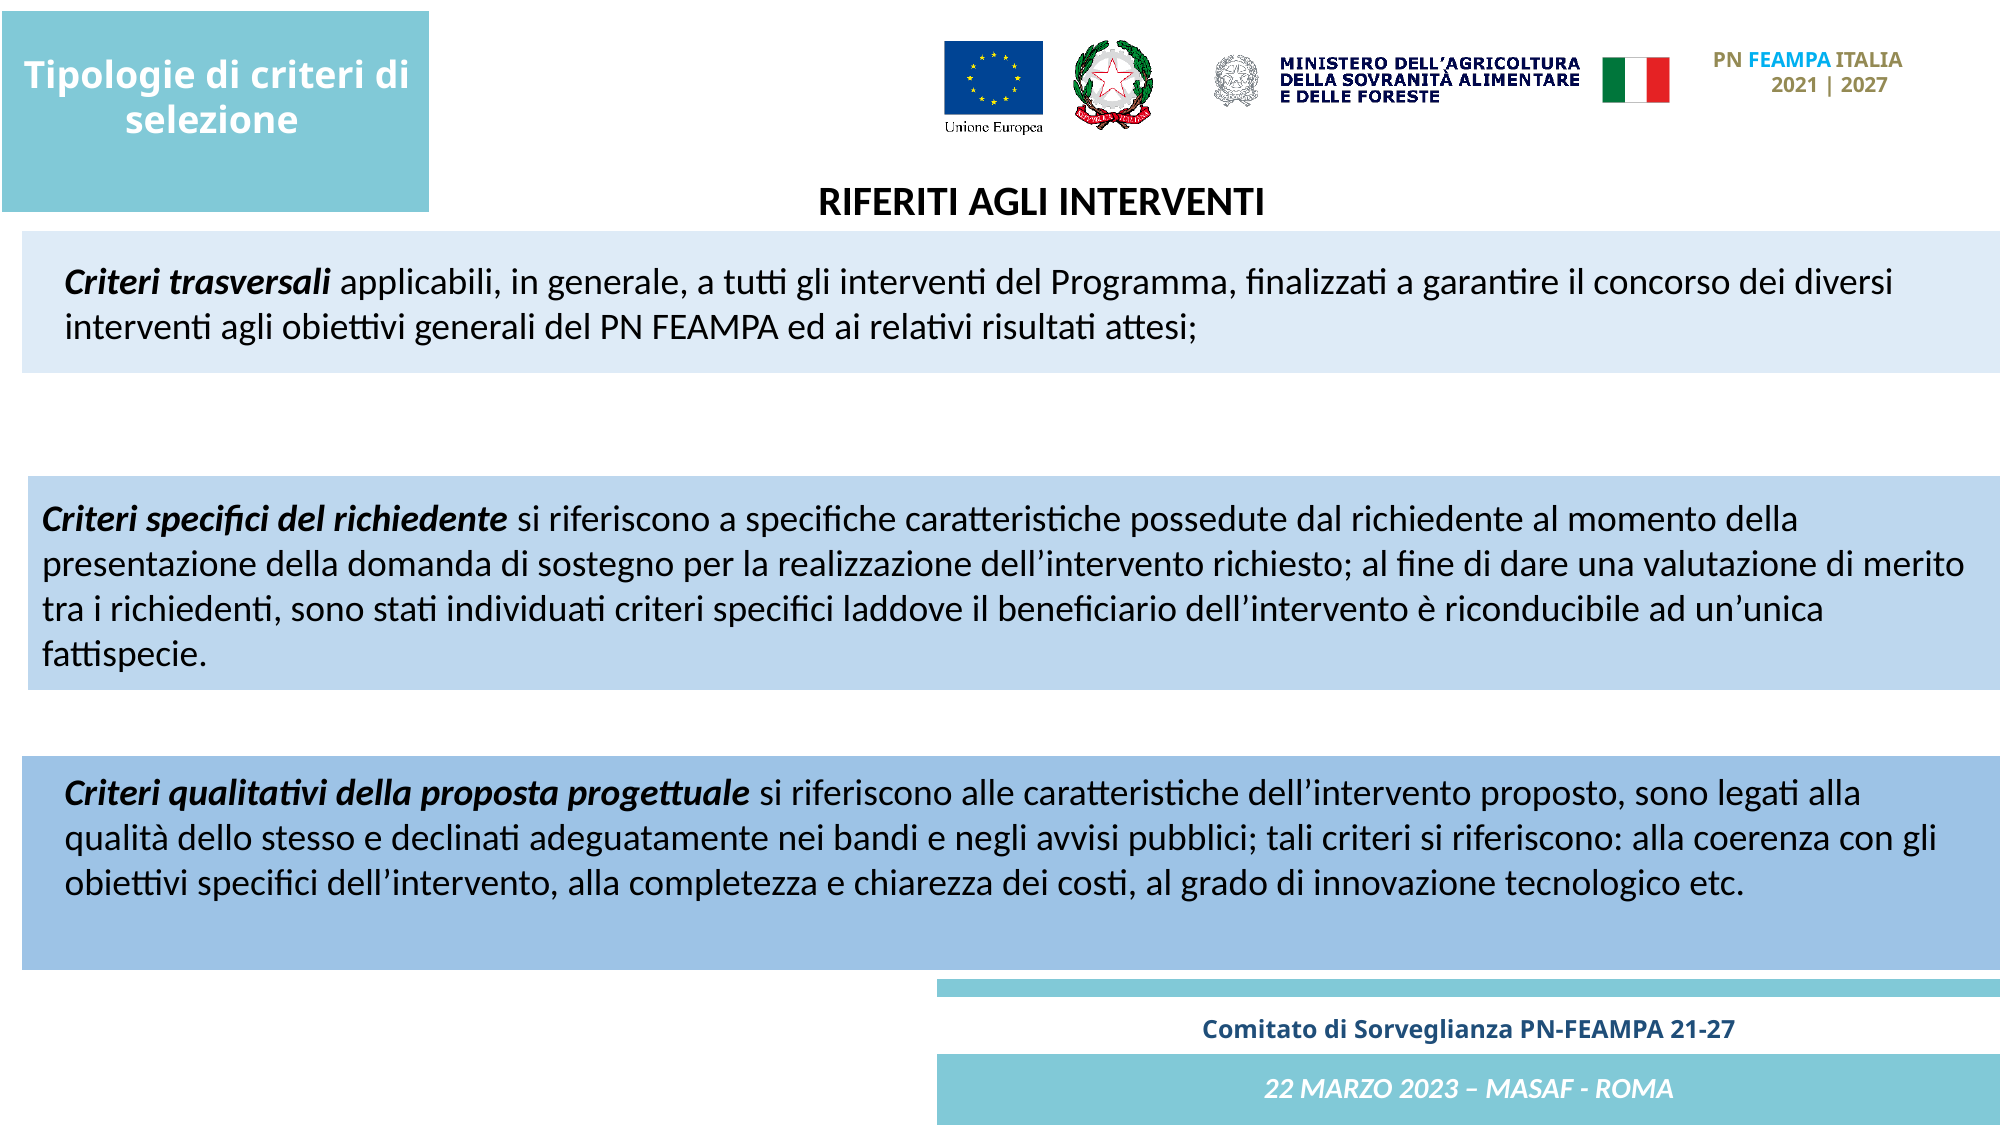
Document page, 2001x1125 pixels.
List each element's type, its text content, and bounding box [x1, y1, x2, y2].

text_box [22, 231, 2000, 373]
text_box [28, 476, 2000, 690]
text_box [2, 149, 429, 212]
text_box 22 MARZO 2023 – MASAF - ROMA [1075, 1062, 1863, 1112]
text_box PN FEAMPA ITALIA 2021 | 2027 [1720, 39, 1974, 130]
picture [933, 32, 1054, 143]
text_box [937, 979, 2000, 997]
text_box Criteri trasversali applicabili, in generale, a tutti gli interventi del Programma, finalizzati a garantire il concorso dei diversi interventi agli obiettivi generali del PN FEAMPA ed ai relativi risultati attesi; [49, 249, 2000, 355]
text_box [22, 756, 2000, 970]
text_box Comitato di Sorveglianza PN-FEAMPA 21-27 [962, 1006, 1976, 1052]
text_box Tipologie di criteri di selezione [0, 43, 443, 149]
text_box [2, 11, 429, 43]
text_box Criteri specifici del richiedente si riferiscono a specifiche caratteristiche possedute dal richiedente al momento della presentazione della domanda di sostegno per la realizzazione dell’intervento richiesto; al fine di dare una valutazione di merito tra i richiedenti, sono stati individuati criteri specifici laddove il beneficiario dell’intervento è riconducibile ad un’unica fattispecie. [27, 486, 1999, 682]
text_box RIFERITI AGLI INTERVENTI [803, 166, 1303, 231]
text_box [937, 1054, 2000, 1125]
picture [1065, 0, 1720, 162]
text_box Criteri qualitativi della proposta progettuale si riferiscono alle caratteristiche dell’intervento proposto, sono legati alla qualità dello stesso e declinati adeguatamente nei bandi e negli avvisi pubblici; tali criteri si riferiscono: alla coerenza con gli obiettivi specifici dell’intervento, alla completezza e chiarezza dei costi, al grado di innovazione tecnologico etc. [49, 760, 1976, 956]
